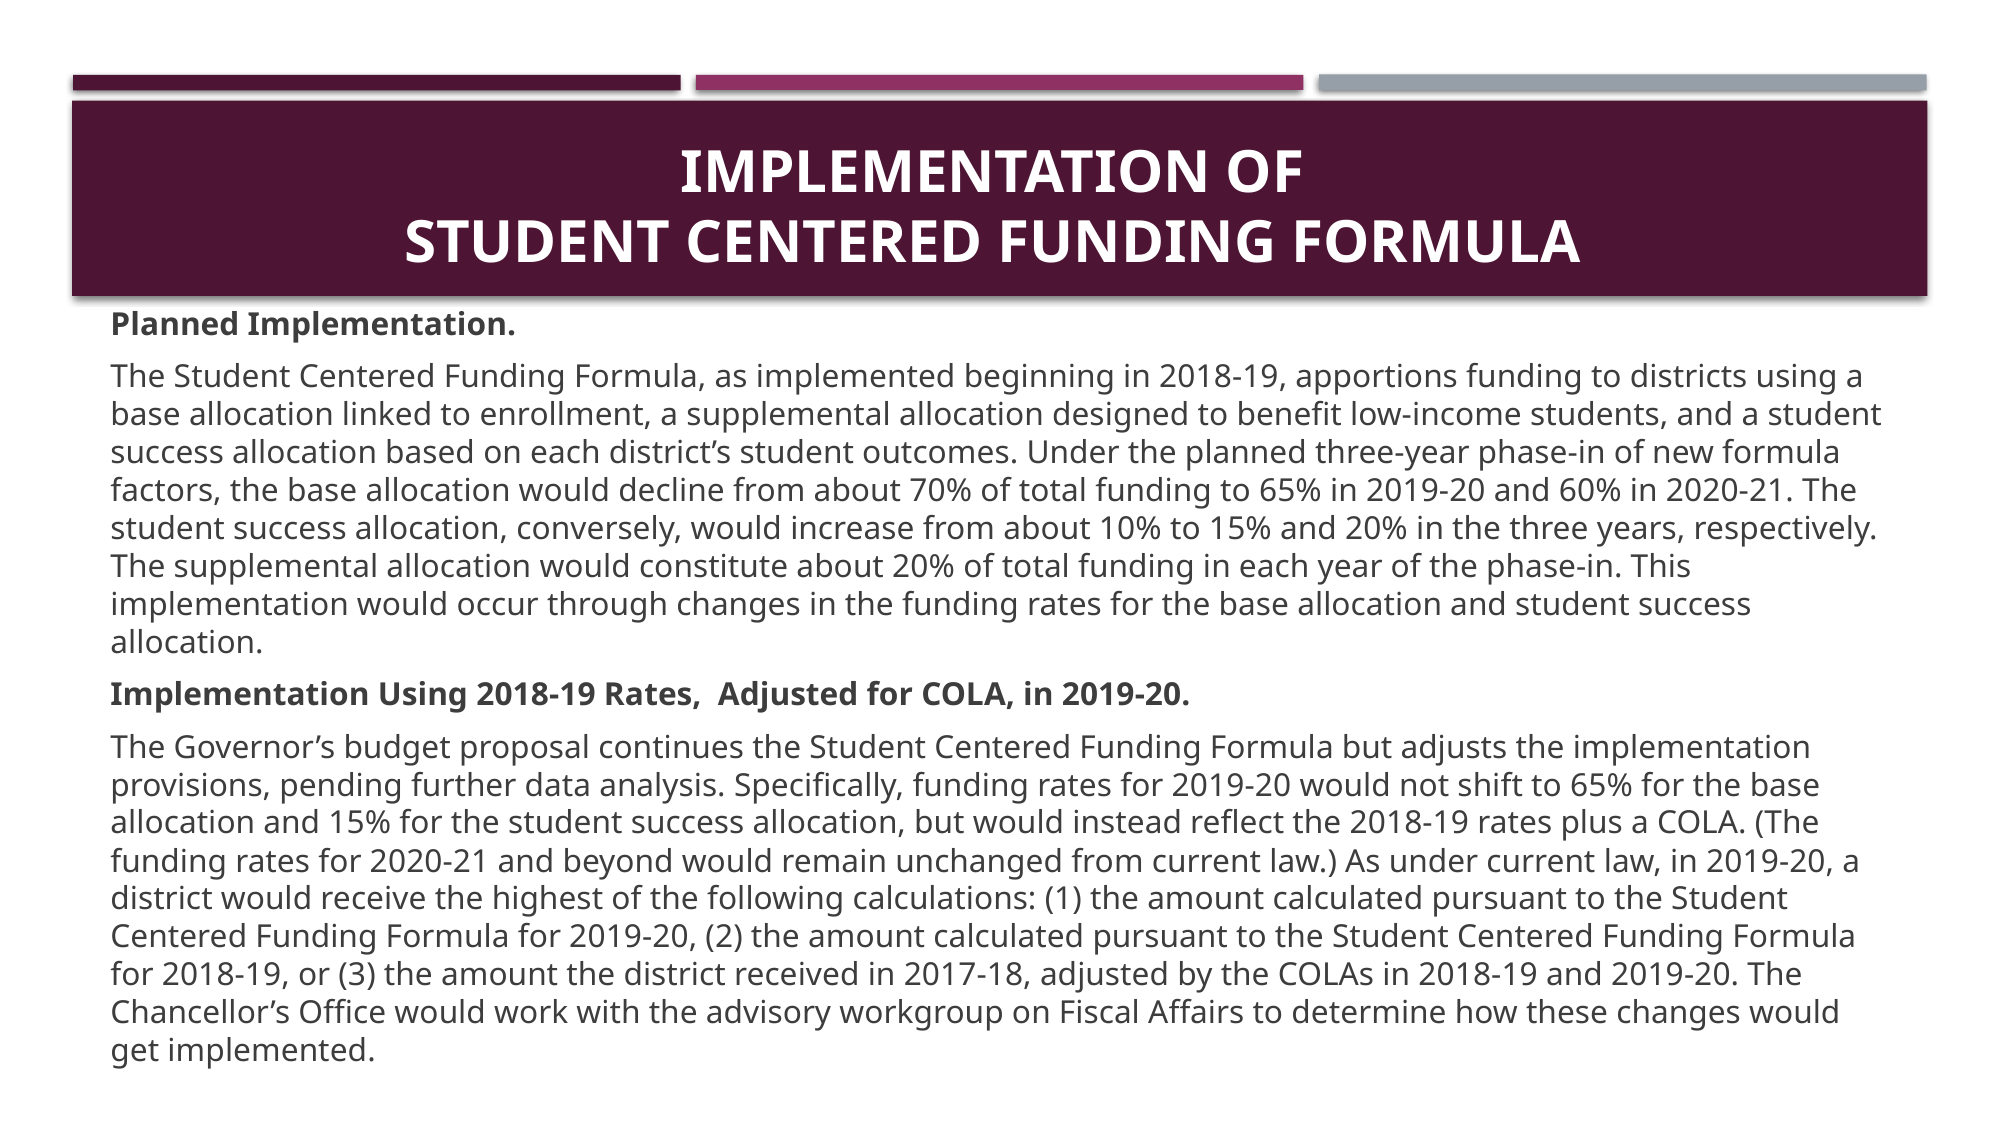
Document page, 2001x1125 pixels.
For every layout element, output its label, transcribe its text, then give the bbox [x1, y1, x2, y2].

list Planned Implementation. The Student Centered Funding Formula, as implemented beginning in 2018-19, apportions funding to districts using a base allocation linked to enrollment, a supplemental allocation designed to benefit low-income students, and a student success allocation based on each district’s student outcomes. Under the planned three-year phase-in of new formula factors, the base allocation would decline from about 70% of total funding to 65% in 2019-20 and 60% in 2020-21. The student success allocation, conversely, would increase from about 10% to 15% and 20% in the three years, respectively. The supplemental allocation would constitute about 20% of total funding in each year of the phase-in. This implementation would occur through changes in the funding rates for the base allocation and student success allocation. Implementation Using 2018-19 Rates, Adjusted for COLA, in 2019-20. The Governor’s budget proposal continues the Student Centered Funding Formula but adjusts the implementation provisions, pending further data analysis. Specifically, funding rates for 2019-20 would not shift to 65% for the base allocation and 15% for the student success allocation, but would instead reflect the 2018-19 rates plus a COLA. (The funding rates for 2020-21 and beyond would remain unchanged from current law.) As under current law, in 2019-20, a district would receive the highest of the following calculations: (1) the amount calculated pursuant to the Student Centered Funding Formula for 2019-20, (2) the amount calculated pursuant to the Student Centered Funding Formula for 2018-19, or (3) the amount the district received in 2017-18, adjusted by the COLAs in 2018-19 and 2019-20. The Chancellor’s Office would work with the advisory workgroup on Fiscal Affairs to determine how these changes would get implemented. [95, 295, 1905, 1086]
title Implementation of Student Centered Funding Formula [95, 115, 1905, 282]
